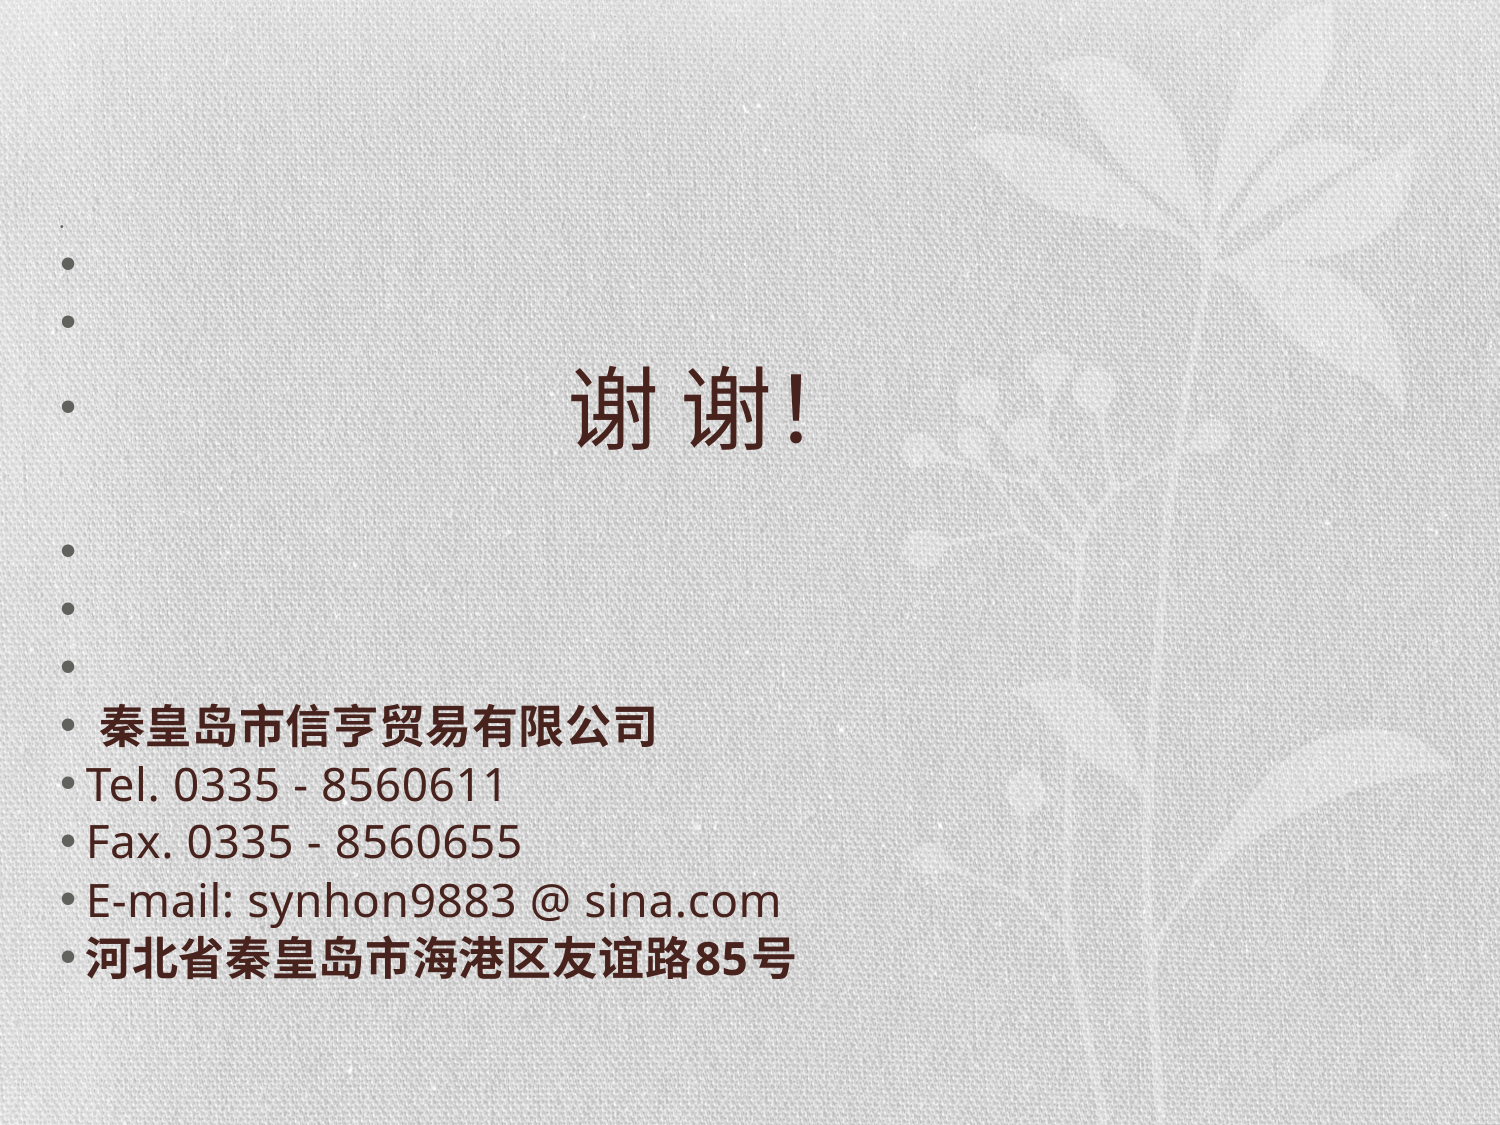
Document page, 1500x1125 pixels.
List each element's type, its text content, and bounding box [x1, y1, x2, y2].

list 谢 谢！ 秦皇岛市信亨贸易有限公司 Tel. 0335 - 8560611 Fax. 0335 - 8560655 E-mail: synhon9883 @ sina.com 河北省秦皇岛市海港区友谊路85号 [45, 213, 1455, 1023]
